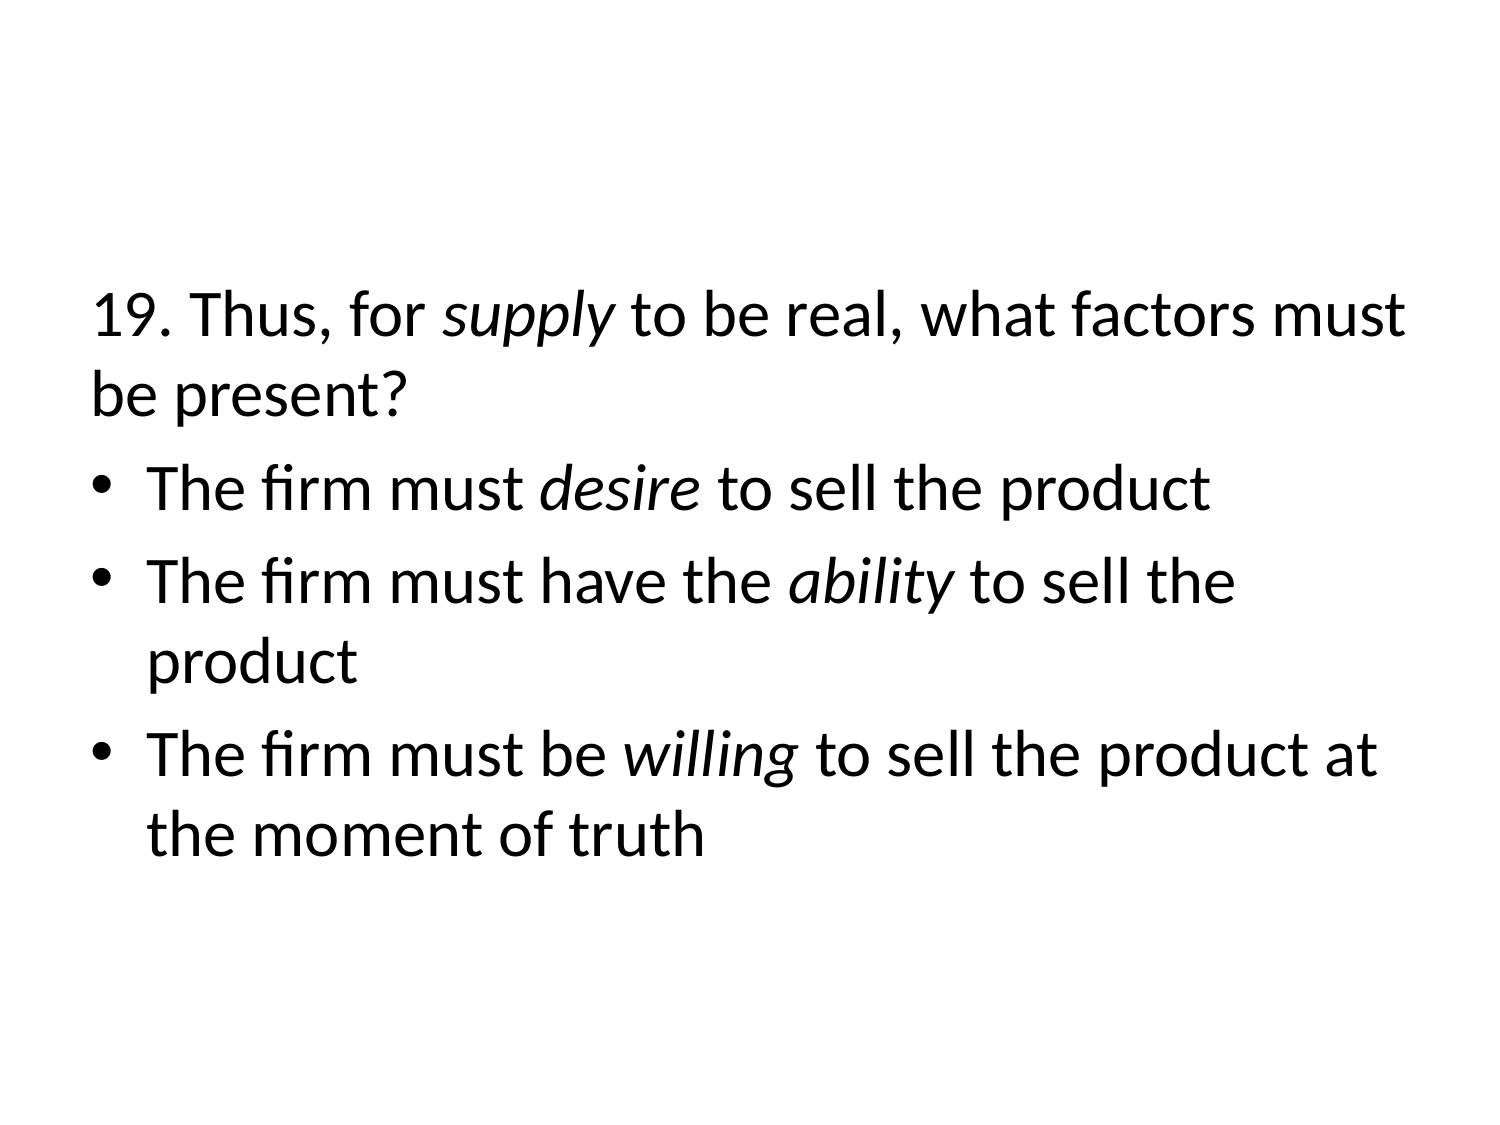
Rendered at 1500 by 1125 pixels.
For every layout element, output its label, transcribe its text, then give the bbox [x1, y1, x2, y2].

list 19. Thus, for supply to be real, what factors must be present? The firm must desire to sell the product The firm must have the ability to sell the product The firm must be willing to sell the product at the moment of truth [75, 262, 1425, 1005]
